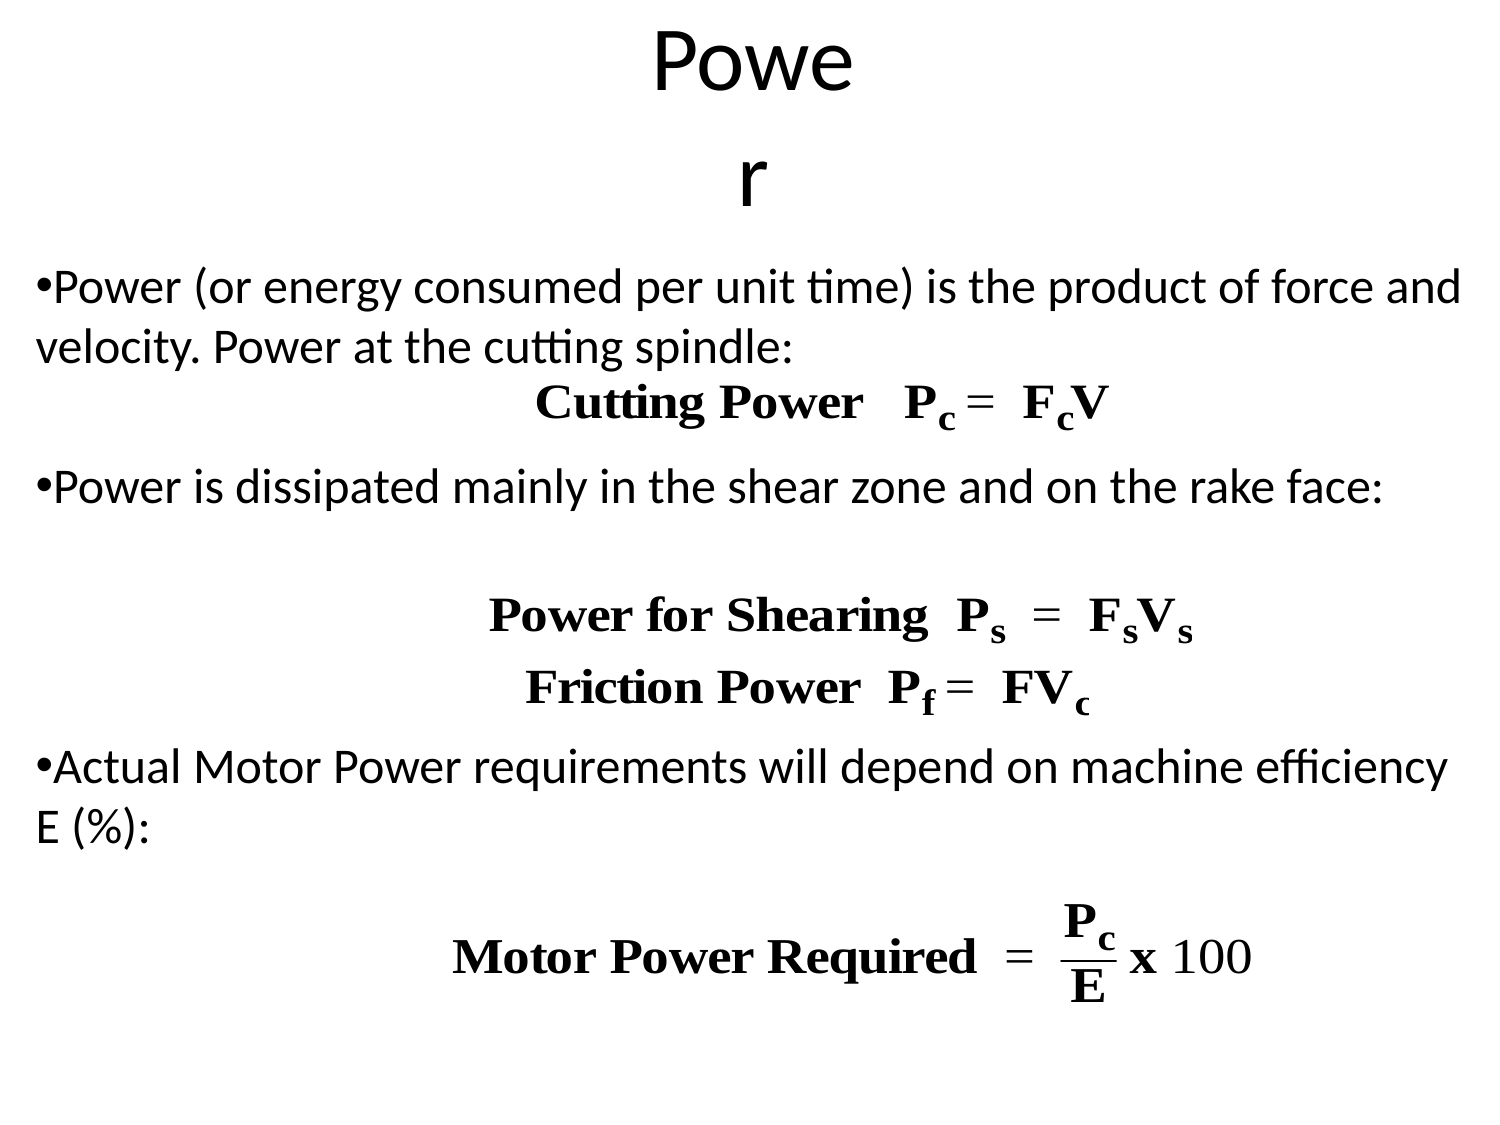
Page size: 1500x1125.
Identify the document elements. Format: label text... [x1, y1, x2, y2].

list Power (or energy consumed per unit time) is the product of force and velocity. Power at the cutting spindle: Power is dissipated mainly in the shear zone and on the rake face: Actual Motor Power requirements will depend on machine efficiency E (%): [24, 249, 1482, 980]
picture [451, 899, 1254, 1016]
picture [488, 593, 1192, 652]
picture [524, 666, 1089, 724]
picture [534, 381, 1110, 440]
title Power [637, 0, 869, 230]
